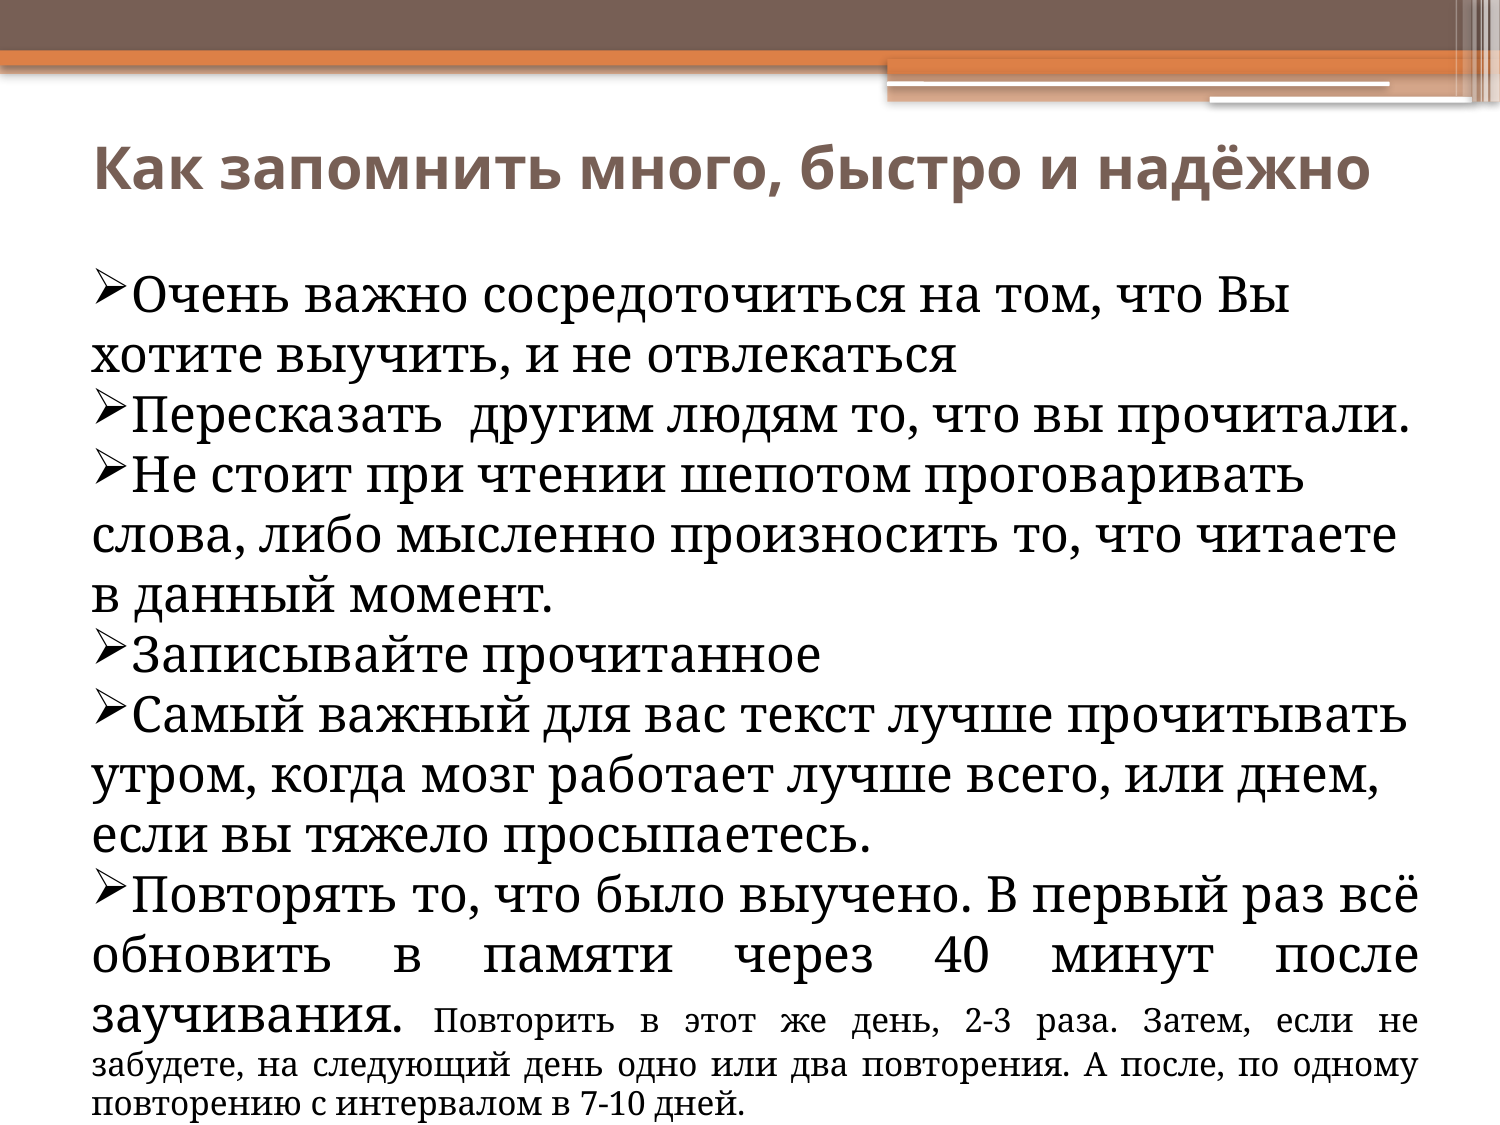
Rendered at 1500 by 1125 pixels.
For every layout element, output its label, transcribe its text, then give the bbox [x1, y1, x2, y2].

title Как запомнить много, быстро и надёжно [64, 113, 1415, 290]
text_box Очень важно сосредоточиться на том, что Вы хотите выучить, и не отвлекаться Пересказать другим людям то, что вы прочитали. Не стоит при чтении шепотом проговаривать слова, либо мысленно произносить то, что читаете в данный момент. Записывайте прочитанное Самый важный для вас текст лучше прочитывать утром, когда мозг работает лучше всего, или днем, если вы тяжело просыпаетесь. Повторять то, что было выучено. В первый раз всё обновить в памяти через 40 минут после заучивания. Повторить в этот же день, 2-3 раза. Затем, если не забудете, на следующий день одно или два повторения. А после, по одному повторению с интервалом в 7-10 дней. [76, 255, 1436, 1125]
